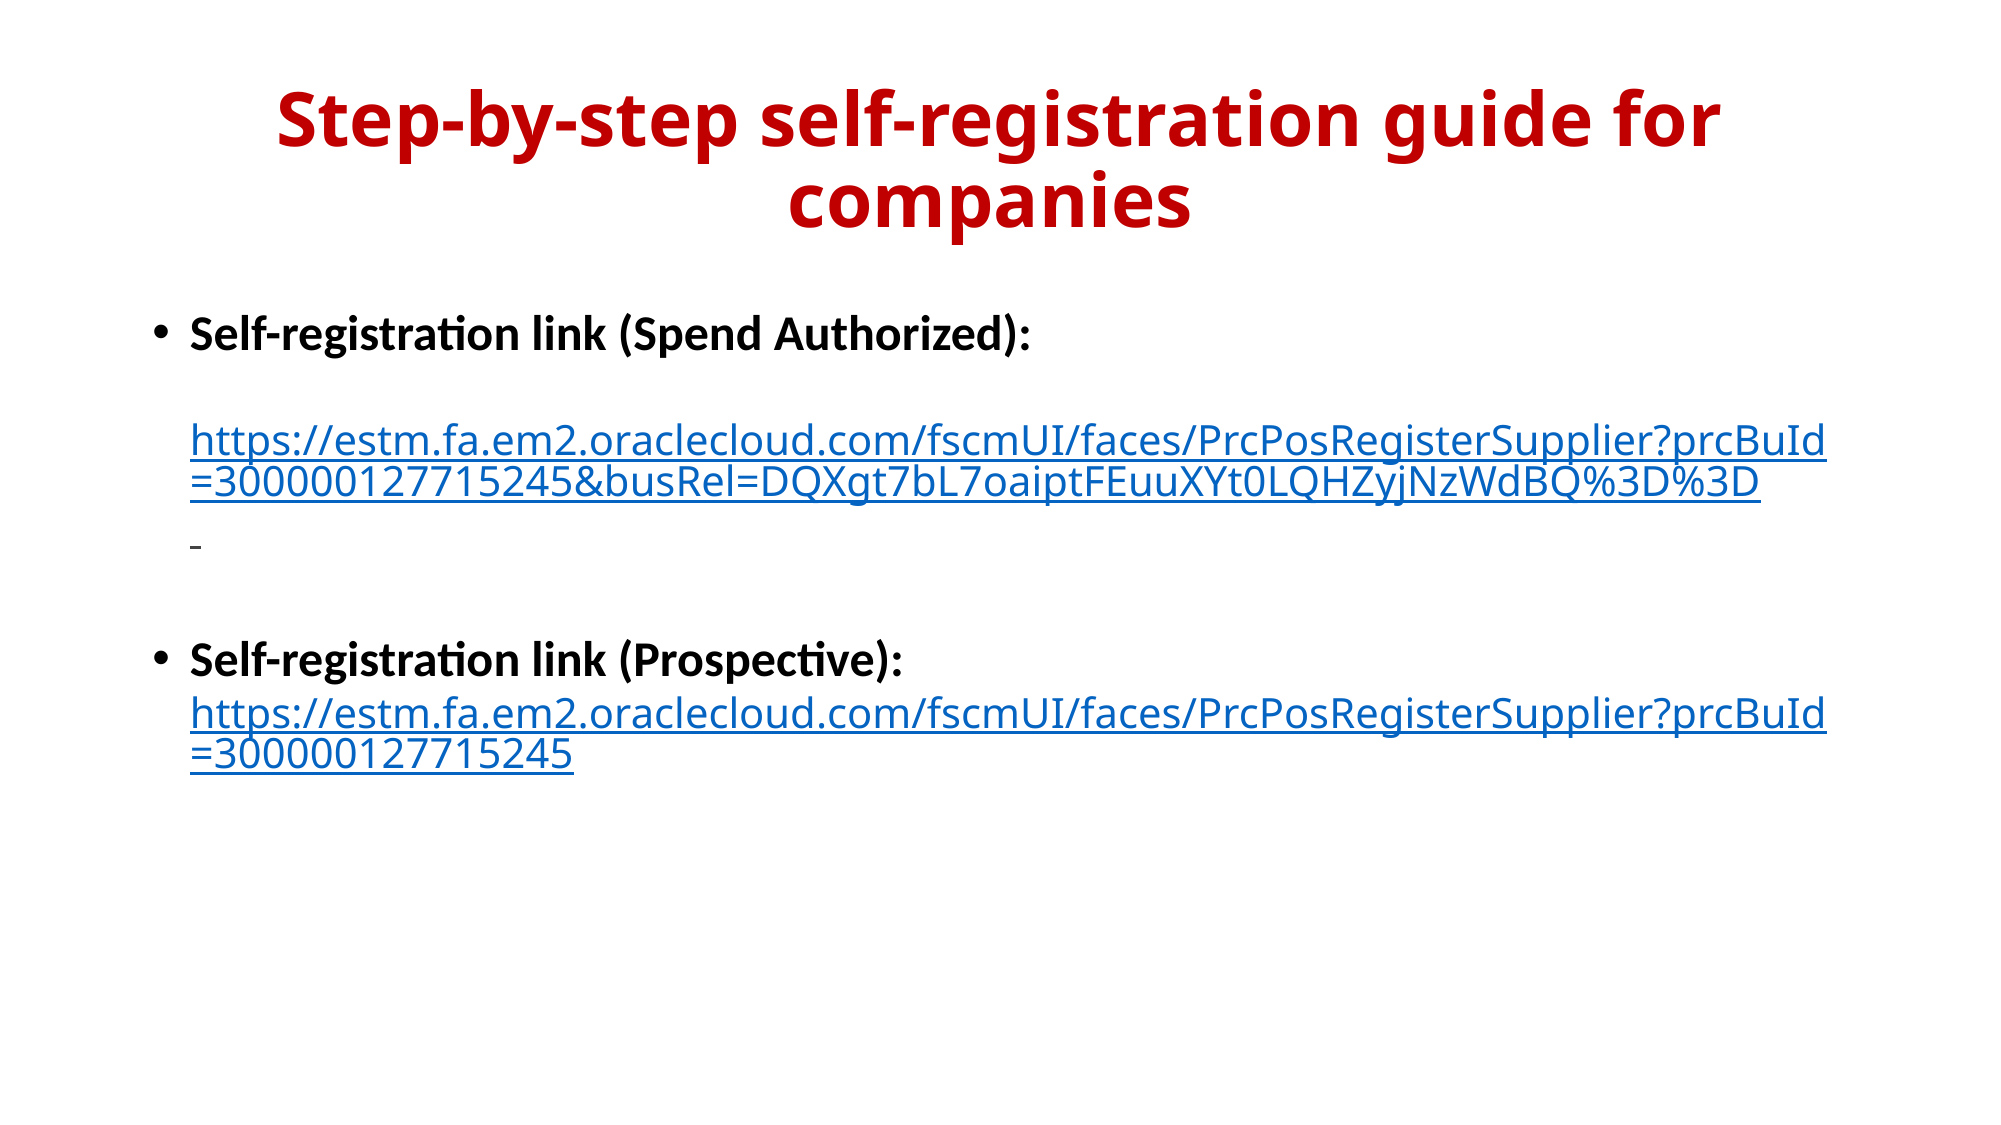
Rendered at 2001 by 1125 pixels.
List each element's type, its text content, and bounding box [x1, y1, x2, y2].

list Self-registration link (Spend Authorized): https://estm.fa.em2.oraclecloud.com/fscmUI/faces/PrcPosRegisterSupplier?prcBuId=300000127715245&busRel=DQXgt7bL7oaiptFEuuXYt0LQHZyjNzWdBQ%3D%3D Self-registration link (Prospective): https://estm.fa.em2.oraclecloud.com/fscmUI/faces/PrcPosRegisterSupplier?prcBuId=300000127715245 [137, 299, 1863, 769]
title Step-by-step self-registration guide for companies [137, 54, 1863, 272]
